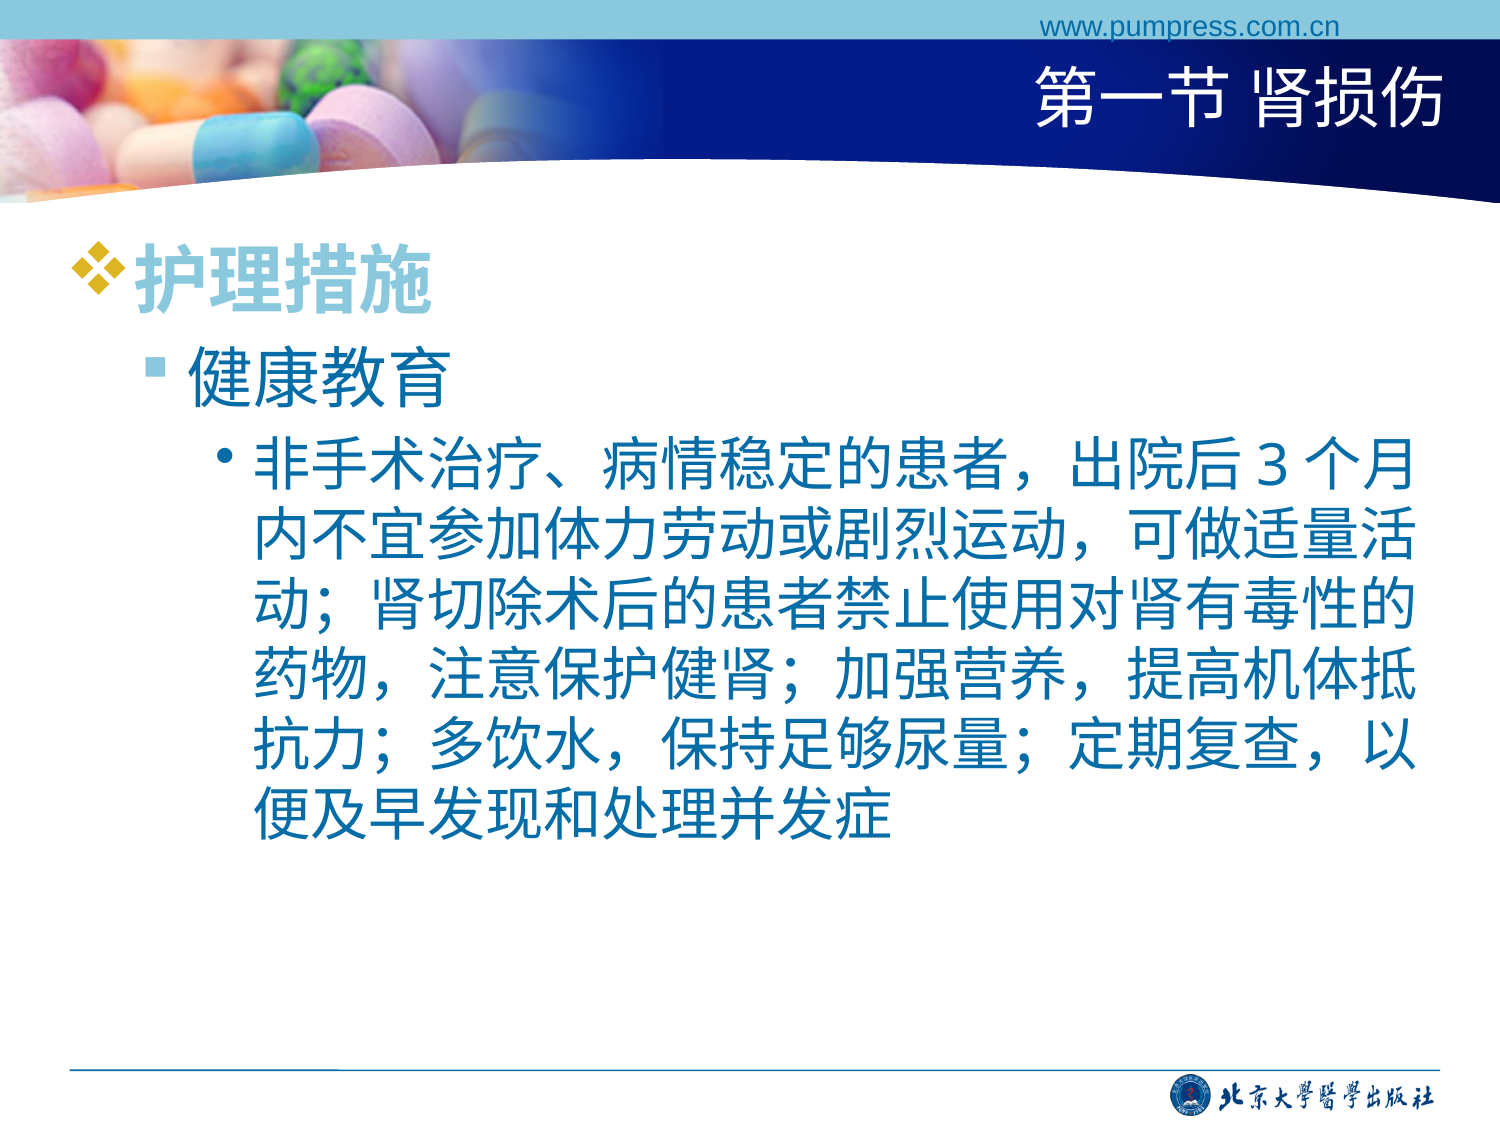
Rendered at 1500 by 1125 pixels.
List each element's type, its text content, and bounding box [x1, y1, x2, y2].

list 护理措施 健康教育 非手术治疗、病情稳定的患者，出院后3个月内不宜参加体力劳动或剧烈运动，可做适量活动；肾切除术后的患者禁止使用对肾有毒性的药物，注意保护健肾；加强营养，提高机体抵抗力；多饮水，保持足够尿量；定期复查，以便及早发现和处理并发症 [49, 224, 1463, 1026]
picture [0, 40, 1500, 203]
picture [1170, 1074, 1436, 1118]
slide_number www.pumpress.com.cn [1025, 0, 1463, 38]
title 第一节 肾损伤 [137, 49, 1463, 143]
